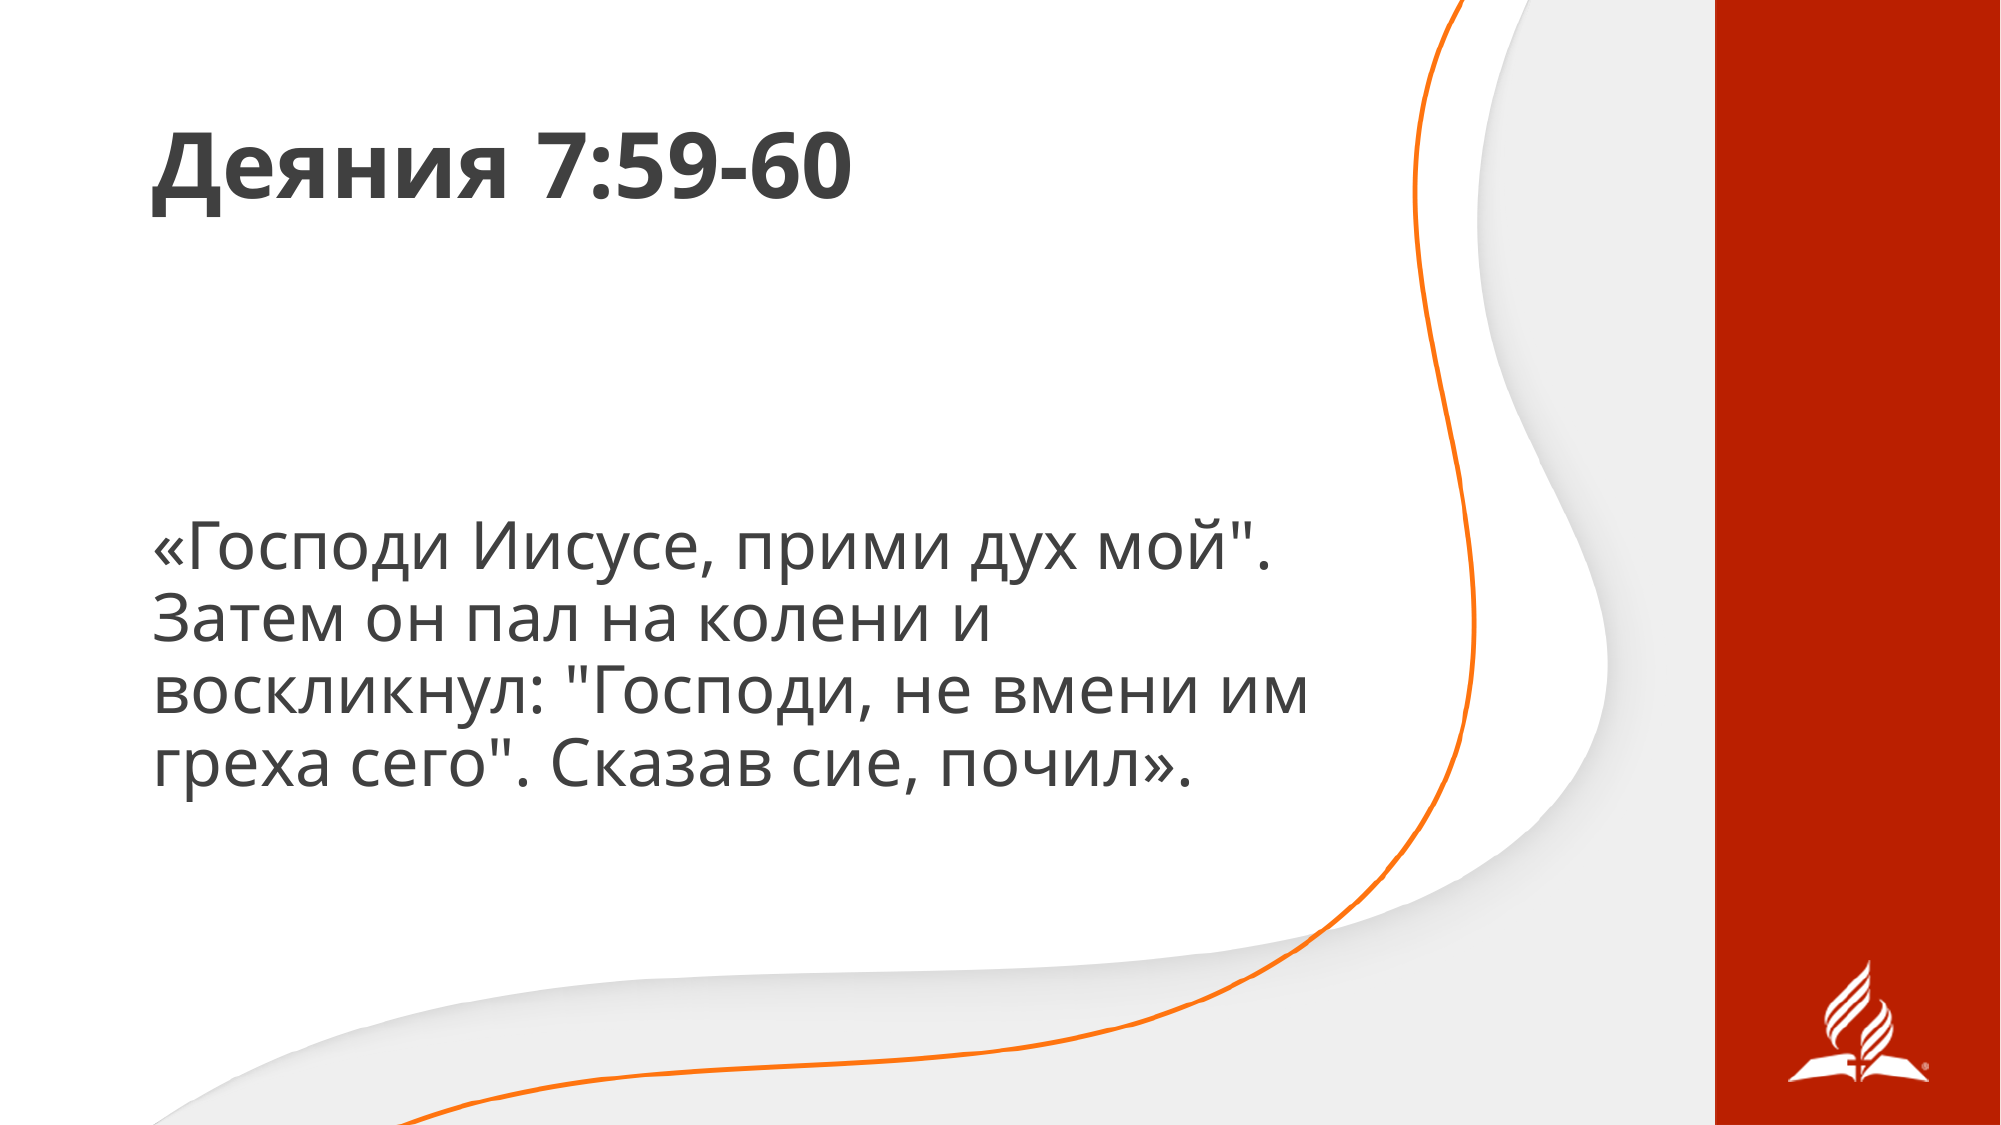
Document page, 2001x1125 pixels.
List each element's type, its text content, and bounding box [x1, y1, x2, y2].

list «Господи Иисусе, прими дух мой". Затем он пал на колени и воскликнул: "Господи, не вмени им греха сего". Сказав сие, почил». [137, 299, 1383, 1014]
title Деяния 7:59-60 [137, 59, 1383, 278]
picture [0, 0, 2001, 1125]
